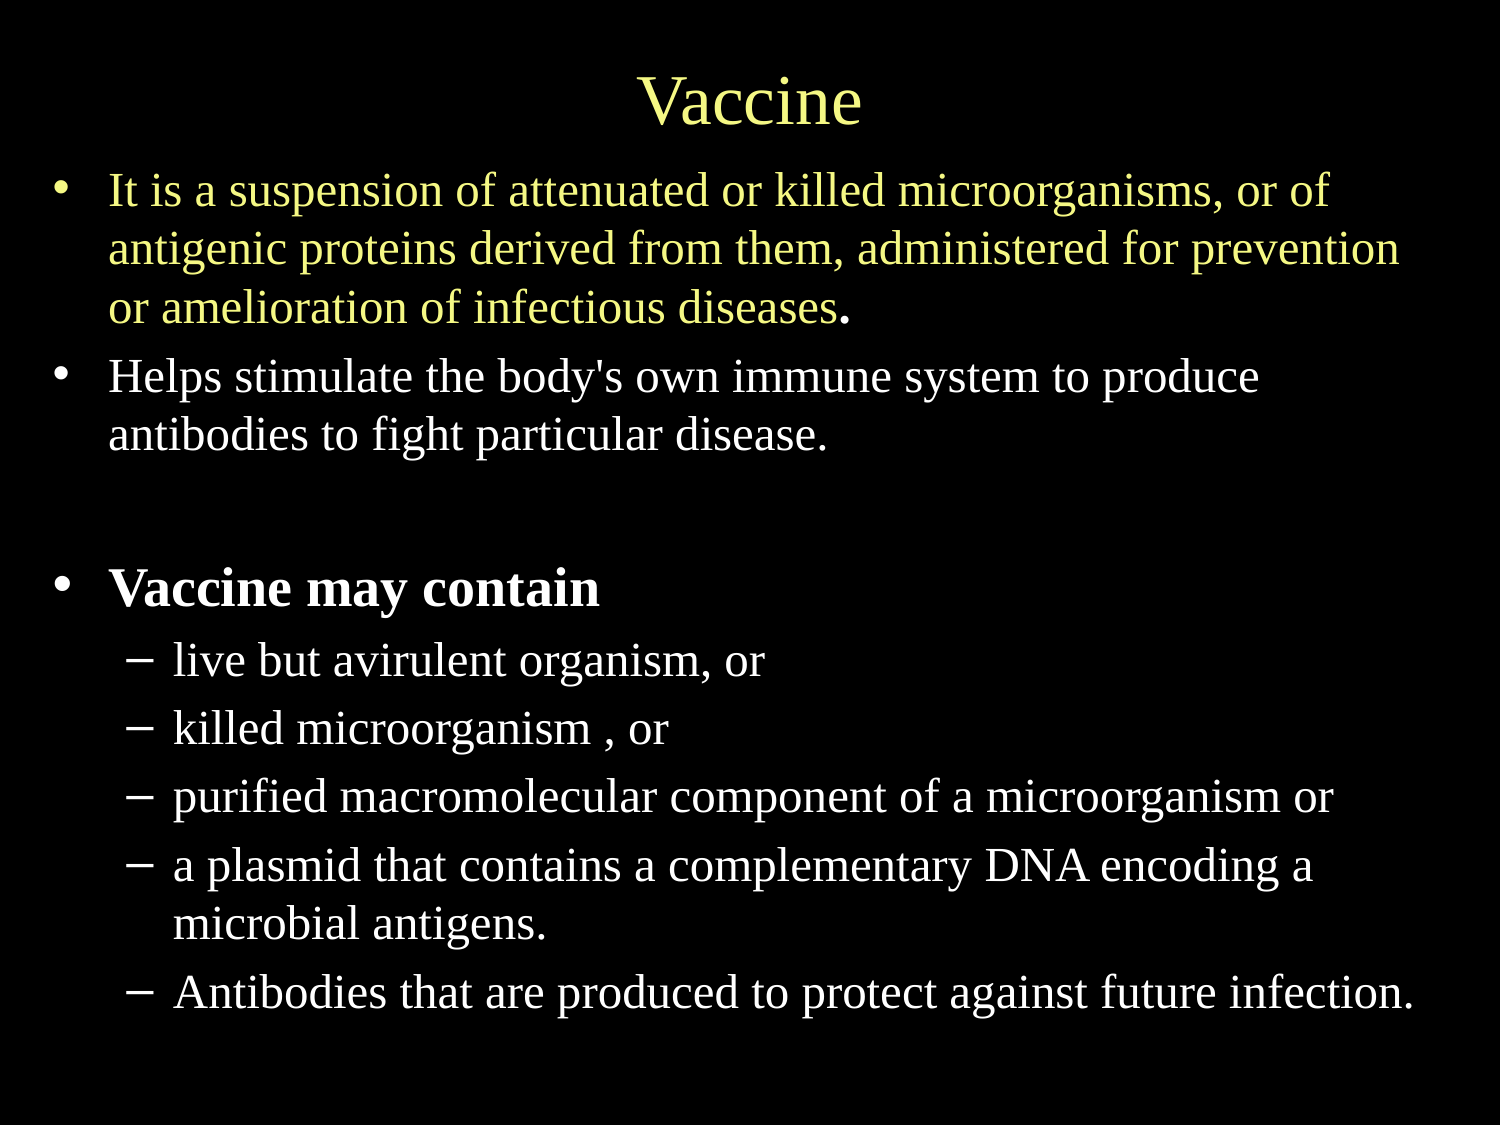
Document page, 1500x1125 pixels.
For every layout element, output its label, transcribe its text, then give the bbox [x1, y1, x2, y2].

title Vaccine [75, 45, 1425, 149]
list It is a suspension of attenuated or killed microorganisms, or of antigenic proteins derived from them, administered for prevention or amelioration of infectious diseases. Helps stimulate the body's own immune system to produce antibodies to fight particular disease. Vaccine may contain live but avirulent organism, or killed microorganism , or purified macromolecular component of a microorganism or a plasmid that contains a complementary DNA encoding a microbial antigens. Antibodies that are produced to protect against future infection. [37, 149, 1463, 1038]
